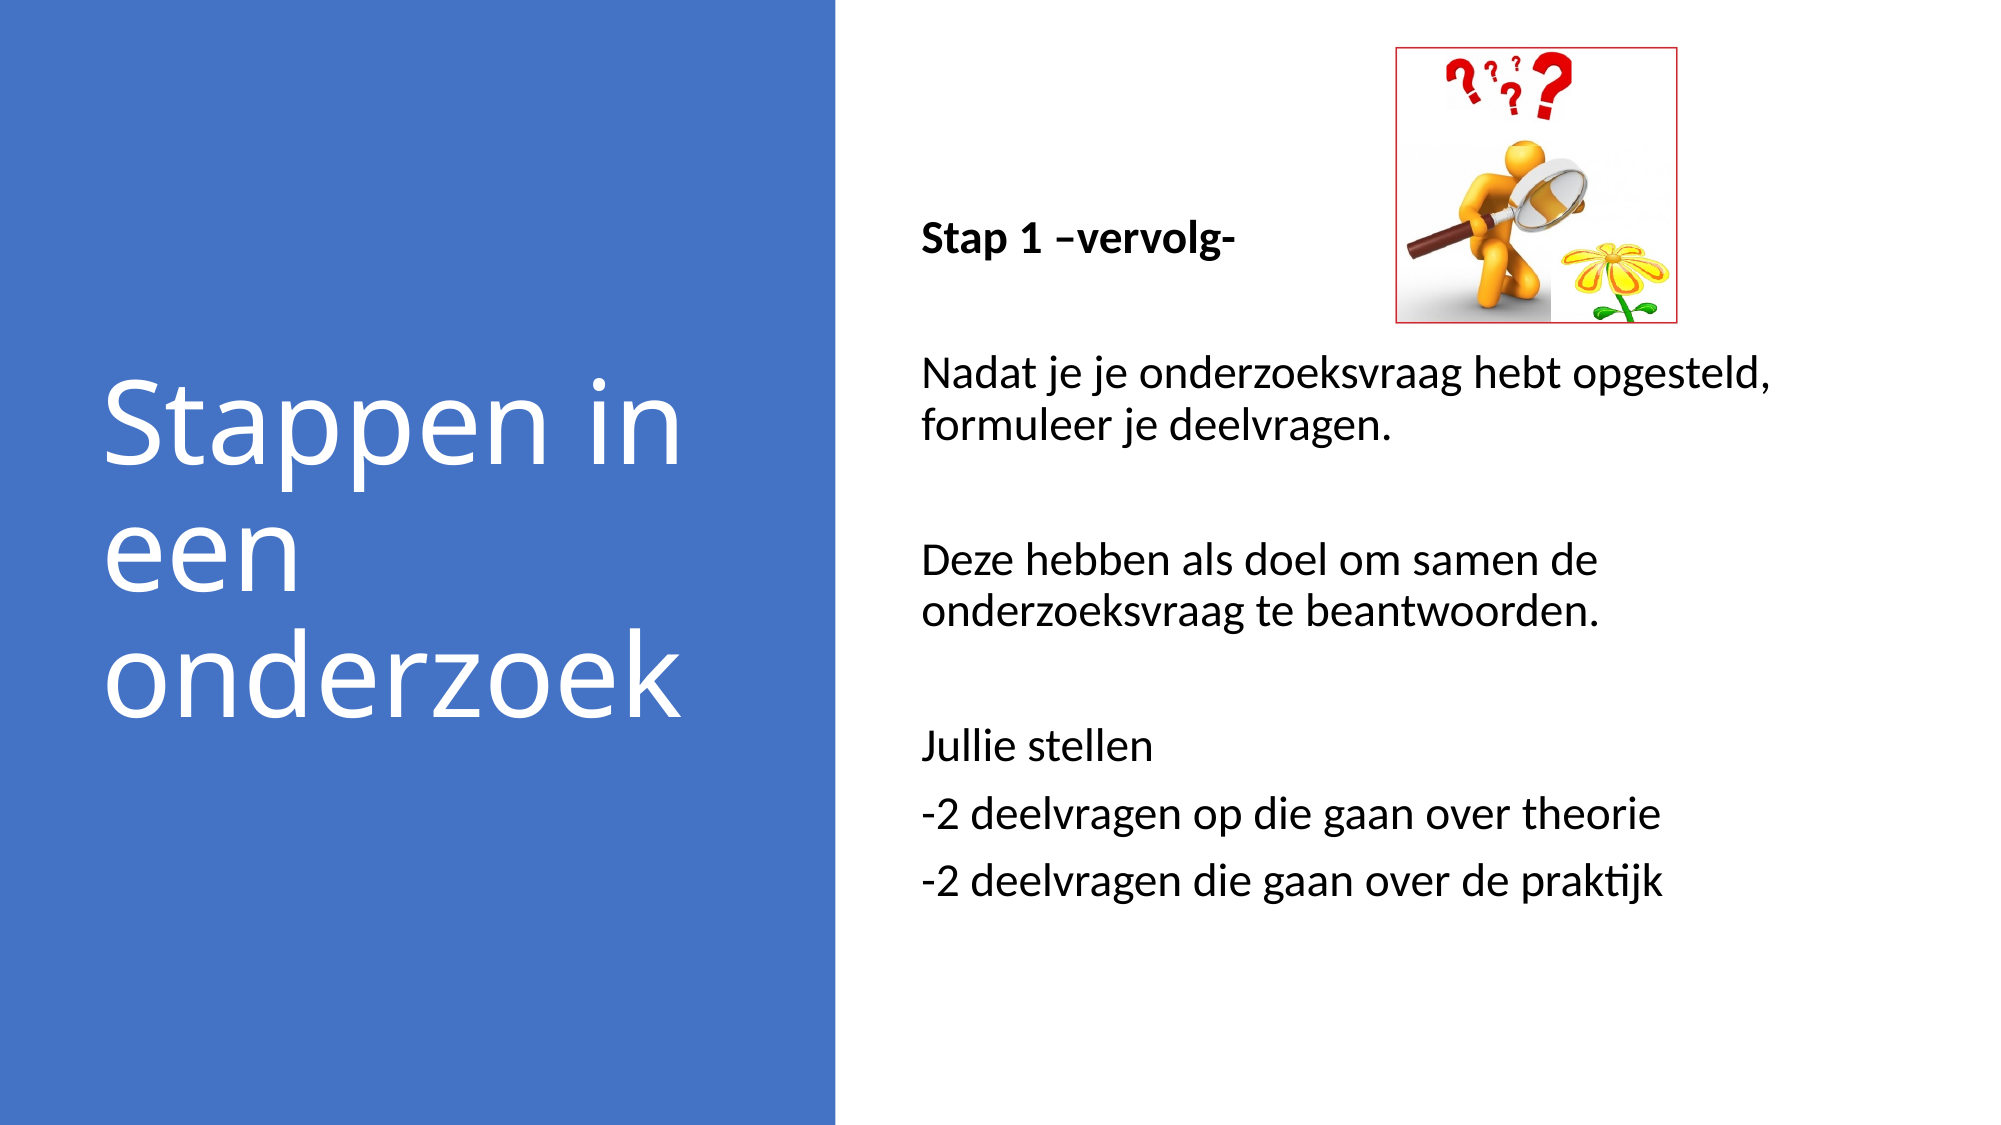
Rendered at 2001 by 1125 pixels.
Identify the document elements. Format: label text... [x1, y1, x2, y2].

title Stappen in een onderzoek [86, 101, 711, 1005]
text_box [0, 0, 836, 1125]
picture [1392, 44, 1680, 326]
list Stap 1 –vervolg- Nadat je je onderzoeksvraag hebt opgesteld, formuleer je deelvragen. Deze hebben als doel om samen de onderzoeksvraag te beantwoorden. Jullie stellen -2 deelvragen op die gaan over theorie -2 deelvragen die gaan over de praktijk [906, 205, 1879, 920]
